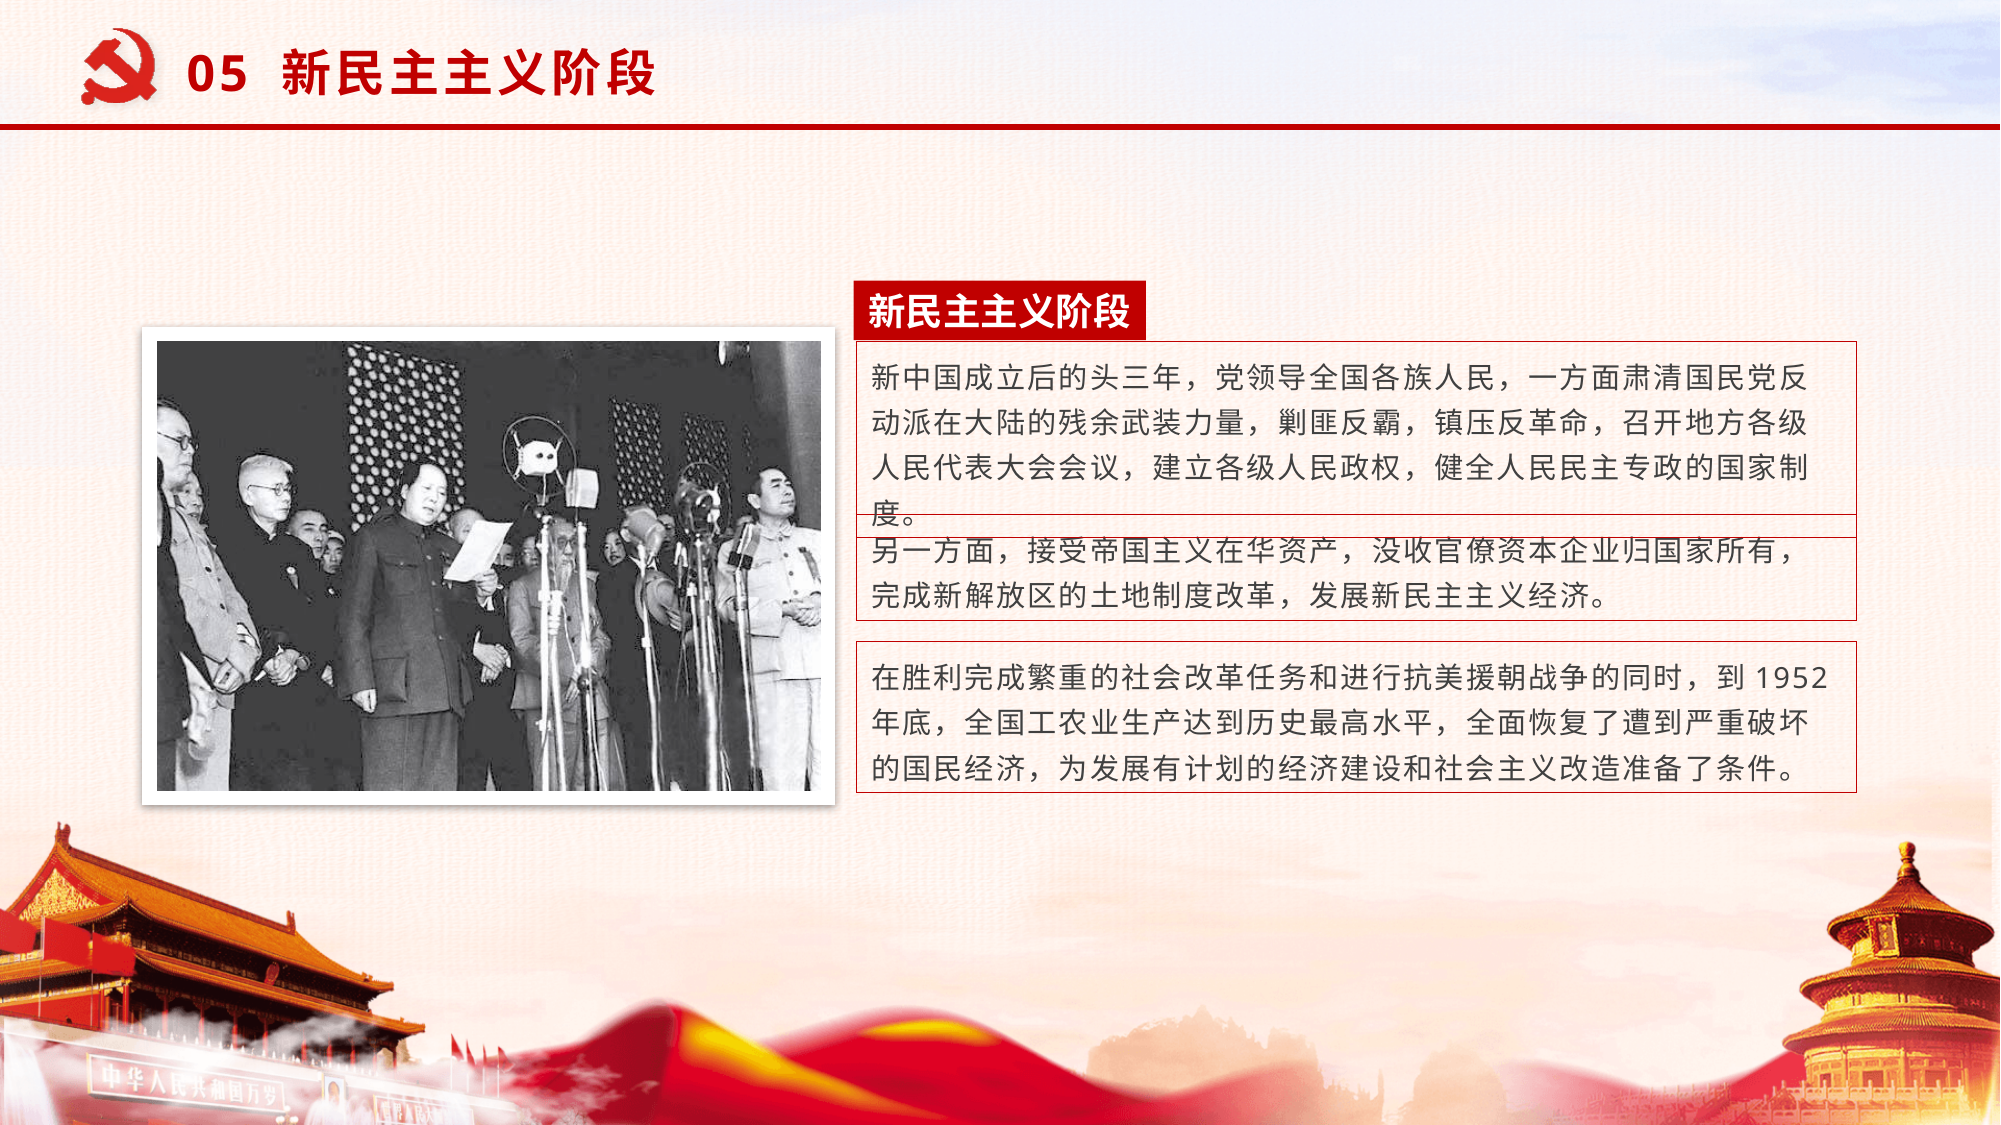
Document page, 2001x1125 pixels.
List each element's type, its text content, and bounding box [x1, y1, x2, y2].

text_box 新民主主义阶段 [853, 280, 1146, 341]
picture [0, 0, 2000, 124]
text_box 05 新民主主义阶段 [178, 34, 672, 109]
picture [0, 130, 2000, 1125]
text_box 另一方面，接受帝国主义在华资产，没收官僚资本企业归国家所有，完成新解放区的土地制度改革，发展新民主主义经济。 [856, 538, 1857, 621]
text_box 新中国成立后的头三年，党领导全国各族人民，一方面肃清国民党反动派在大陆的残余武装力量，剿匪反霸，镇压反革命，召开地方各级人民代表大会会议，建立各级人民政权，健全人民民主专政的国家制度。 [856, 341, 1857, 538]
text_box 在胜利完成繁重的社会改革任务和进行抗美援朝战争的同时，到1952年底，全国工农业生产达到历史最高水平，全面恢复了遭到严重破坏的国民经济，为发展有计划的经济建设和社会主义改造准备了条件。 [856, 641, 1857, 793]
